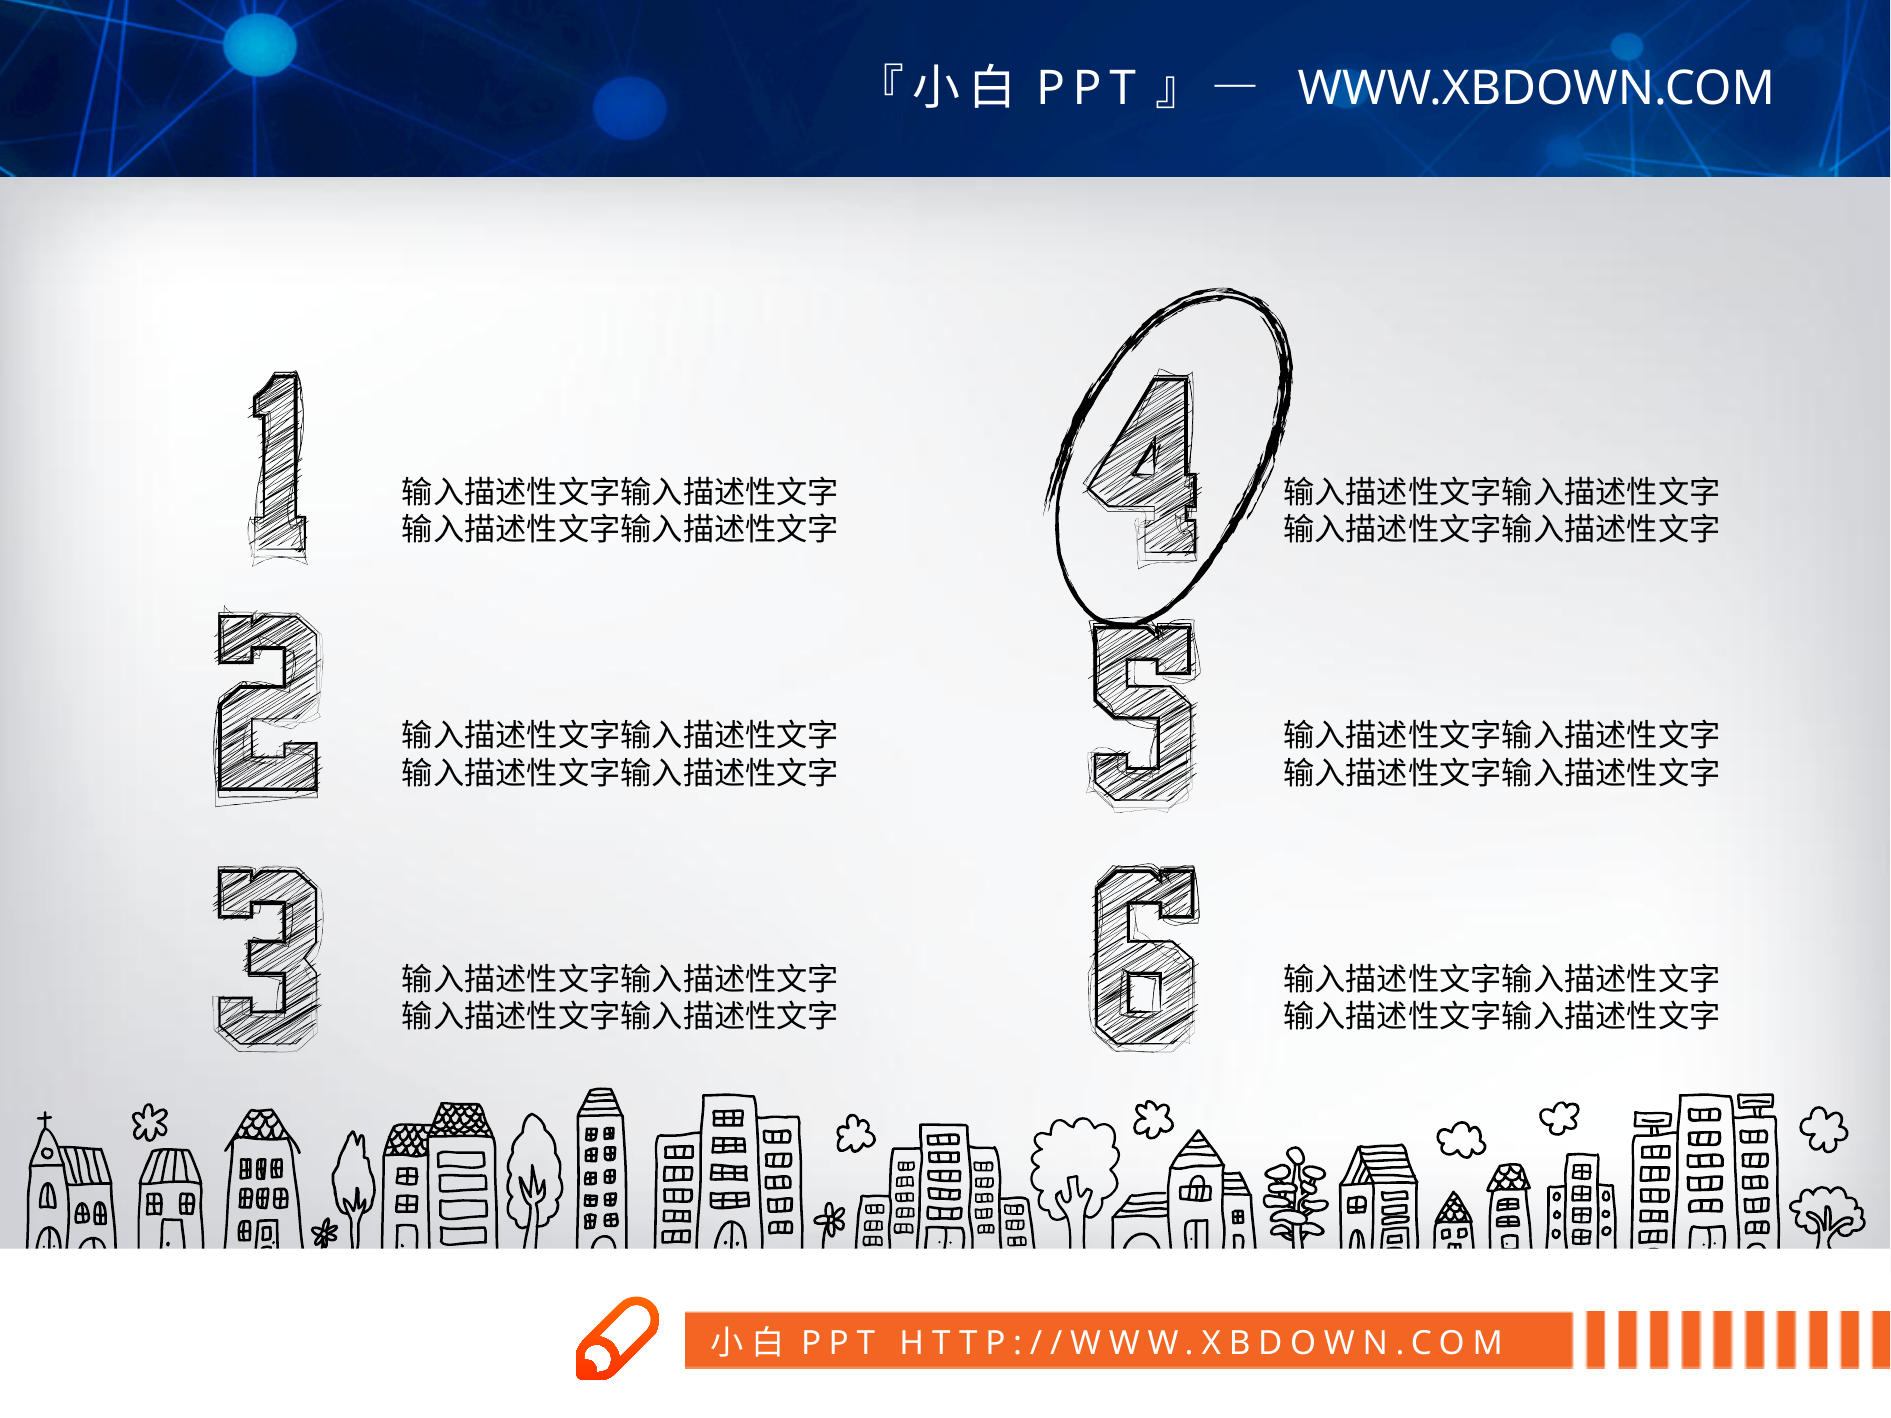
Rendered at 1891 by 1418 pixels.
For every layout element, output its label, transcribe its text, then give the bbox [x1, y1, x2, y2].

picture [827, 1205, 831, 1215]
picture [268, 1116, 276, 1125]
picture [393, 1138, 401, 1144]
picture [971, 1149, 999, 1248]
picture [817, 1218, 827, 1222]
picture [184, 1152, 198, 1181]
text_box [212, 865, 324, 1053]
picture [255, 1117, 263, 1127]
picture [401, 1131, 407, 1138]
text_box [1087, 863, 1201, 1053]
picture [1792, 1189, 1863, 1234]
picture [1124, 1204, 1166, 1210]
picture [152, 1151, 166, 1182]
picture [1691, 1229, 1708, 1248]
picture [175, 1152, 185, 1180]
picture [588, 1096, 613, 1100]
picture [274, 1124, 281, 1137]
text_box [247, 369, 310, 568]
picture [244, 1119, 251, 1127]
picture [1567, 1156, 1597, 1248]
picture [82, 1240, 92, 1248]
picture [96, 1151, 109, 1182]
picture [1225, 1182, 1244, 1187]
picture [758, 1118, 801, 1248]
picture [1352, 1233, 1357, 1248]
picture [1374, 1184, 1416, 1248]
picture [1819, 1209, 1850, 1248]
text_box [1085, 616, 1201, 814]
text_box [1106, 287, 1294, 571]
picture [858, 1197, 889, 1248]
picture [33, 1131, 61, 1164]
picture [86, 1150, 99, 1182]
picture [1118, 1210, 1166, 1215]
picture [919, 1126, 971, 1248]
picture [1187, 1222, 1194, 1248]
picture [60, 1149, 74, 1183]
picture [164, 1151, 174, 1181]
picture [579, 1117, 625, 1248]
picture [1183, 1148, 1213, 1153]
picture [1236, 1237, 1241, 1248]
picture [429, 1138, 495, 1248]
picture [1456, 1212, 1463, 1218]
picture [509, 1116, 560, 1226]
picture [1174, 1156, 1219, 1167]
text_box 输入描述性文字输入描述性文字 输入描述性文字输入描述性文字 [387, 951, 864, 1042]
picture [69, 1185, 114, 1248]
picture [1355, 1164, 1364, 1182]
text_box [1043, 410, 1096, 615]
picture [585, 1102, 616, 1108]
picture [1225, 1175, 1240, 1179]
picture [1058, 1178, 1090, 1248]
picture [524, 1180, 543, 1248]
picture [1504, 1237, 1516, 1248]
picture [927, 1229, 944, 1248]
picture [398, 1227, 415, 1248]
picture [891, 1150, 920, 1248]
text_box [213, 604, 324, 808]
picture [1675, 1096, 1737, 1248]
picture [0, 0, 1891, 1248]
text_box 输入描述性文字输入描述性文字 输入描述性文字输入描述性文字 [387, 708, 864, 798]
picture [1114, 1217, 1169, 1248]
picture [1367, 1161, 1407, 1167]
picture [258, 1222, 276, 1248]
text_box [1082, 368, 1203, 570]
text_box [1150, 578, 1202, 615]
picture [420, 1132, 427, 1138]
picture [657, 1135, 699, 1248]
picture [1548, 1188, 1565, 1248]
picture [1305, 1168, 1323, 1177]
picture [384, 1156, 428, 1248]
picture [1303, 1184, 1314, 1192]
picture [581, 1110, 619, 1114]
picture [335, 1135, 373, 1211]
picture [262, 1124, 270, 1136]
picture [409, 1146, 414, 1154]
picture [1295, 1168, 1302, 1209]
picture [1502, 1180, 1509, 1188]
picture [1305, 1202, 1325, 1209]
picture [397, 1146, 404, 1152]
picture [39, 1230, 48, 1248]
picture [1370, 1168, 1411, 1175]
picture [1514, 1180, 1523, 1188]
picture [946, 1230, 962, 1248]
picture [1809, 1214, 1819, 1221]
picture [1373, 1177, 1414, 1181]
picture [1637, 1114, 1669, 1124]
text_box 输入描述性文字输入描述性文字 输入描述性文字输入描述性文字 [1268, 708, 1745, 798]
picture [1224, 1196, 1253, 1248]
picture [1198, 1222, 1205, 1248]
picture [1170, 1167, 1223, 1248]
picture [1033, 1120, 1117, 1218]
picture [248, 1127, 258, 1136]
picture [1190, 1142, 1206, 1146]
picture [1490, 1182, 1497, 1189]
picture [1491, 1191, 1529, 1248]
picture [685, 1311, 1891, 1369]
picture [1383, 1230, 1407, 1248]
picture [595, 1238, 613, 1248]
picture [1436, 1223, 1472, 1248]
picture [163, 1221, 183, 1248]
text_box 输入描述性文字输入描述性文字 输入描述性文字输入描述性文字 [387, 464, 864, 555]
picture [1001, 1199, 1032, 1248]
picture [717, 1224, 730, 1248]
picture [1271, 1185, 1294, 1191]
picture [1363, 1154, 1405, 1159]
picture [1512, 1166, 1520, 1171]
picture [1274, 1212, 1305, 1222]
picture [1127, 1236, 1157, 1248]
picture [698, 1097, 761, 1248]
picture [67, 1149, 80, 1183]
picture [1342, 1185, 1372, 1248]
text_box 输入描述性文字输入描述性文字 输入描述性文字输入描述性文字 [1268, 464, 1745, 555]
picture [1599, 1186, 1614, 1248]
picture [1289, 1150, 1302, 1163]
picture [51, 1230, 58, 1248]
picture [1508, 1172, 1517, 1178]
picture [1740, 1096, 1771, 1106]
picture [1496, 1173, 1503, 1180]
picture [1266, 1197, 1288, 1205]
picture [1295, 1226, 1301, 1248]
picture [1273, 1227, 1287, 1233]
picture [1361, 1171, 1368, 1182]
picture [95, 1240, 103, 1248]
picture [733, 1224, 744, 1248]
picture [142, 1152, 158, 1182]
picture [29, 1167, 67, 1248]
picture [1735, 1118, 1777, 1248]
picture [1268, 1167, 1288, 1177]
picture [1633, 1134, 1676, 1248]
picture [140, 1183, 201, 1248]
picture [1302, 1225, 1321, 1233]
picture [1130, 1195, 1166, 1202]
text_box 输入描述性文字输入描述性文字 输入描述性文字输入描述性文字 [1268, 951, 1745, 1042]
picture [836, 1210, 842, 1217]
picture [227, 1139, 301, 1248]
picture [347, 1205, 362, 1248]
picture [1711, 1228, 1723, 1248]
picture [77, 1149, 90, 1183]
picture [1344, 1152, 1360, 1183]
picture [1362, 1147, 1404, 1152]
